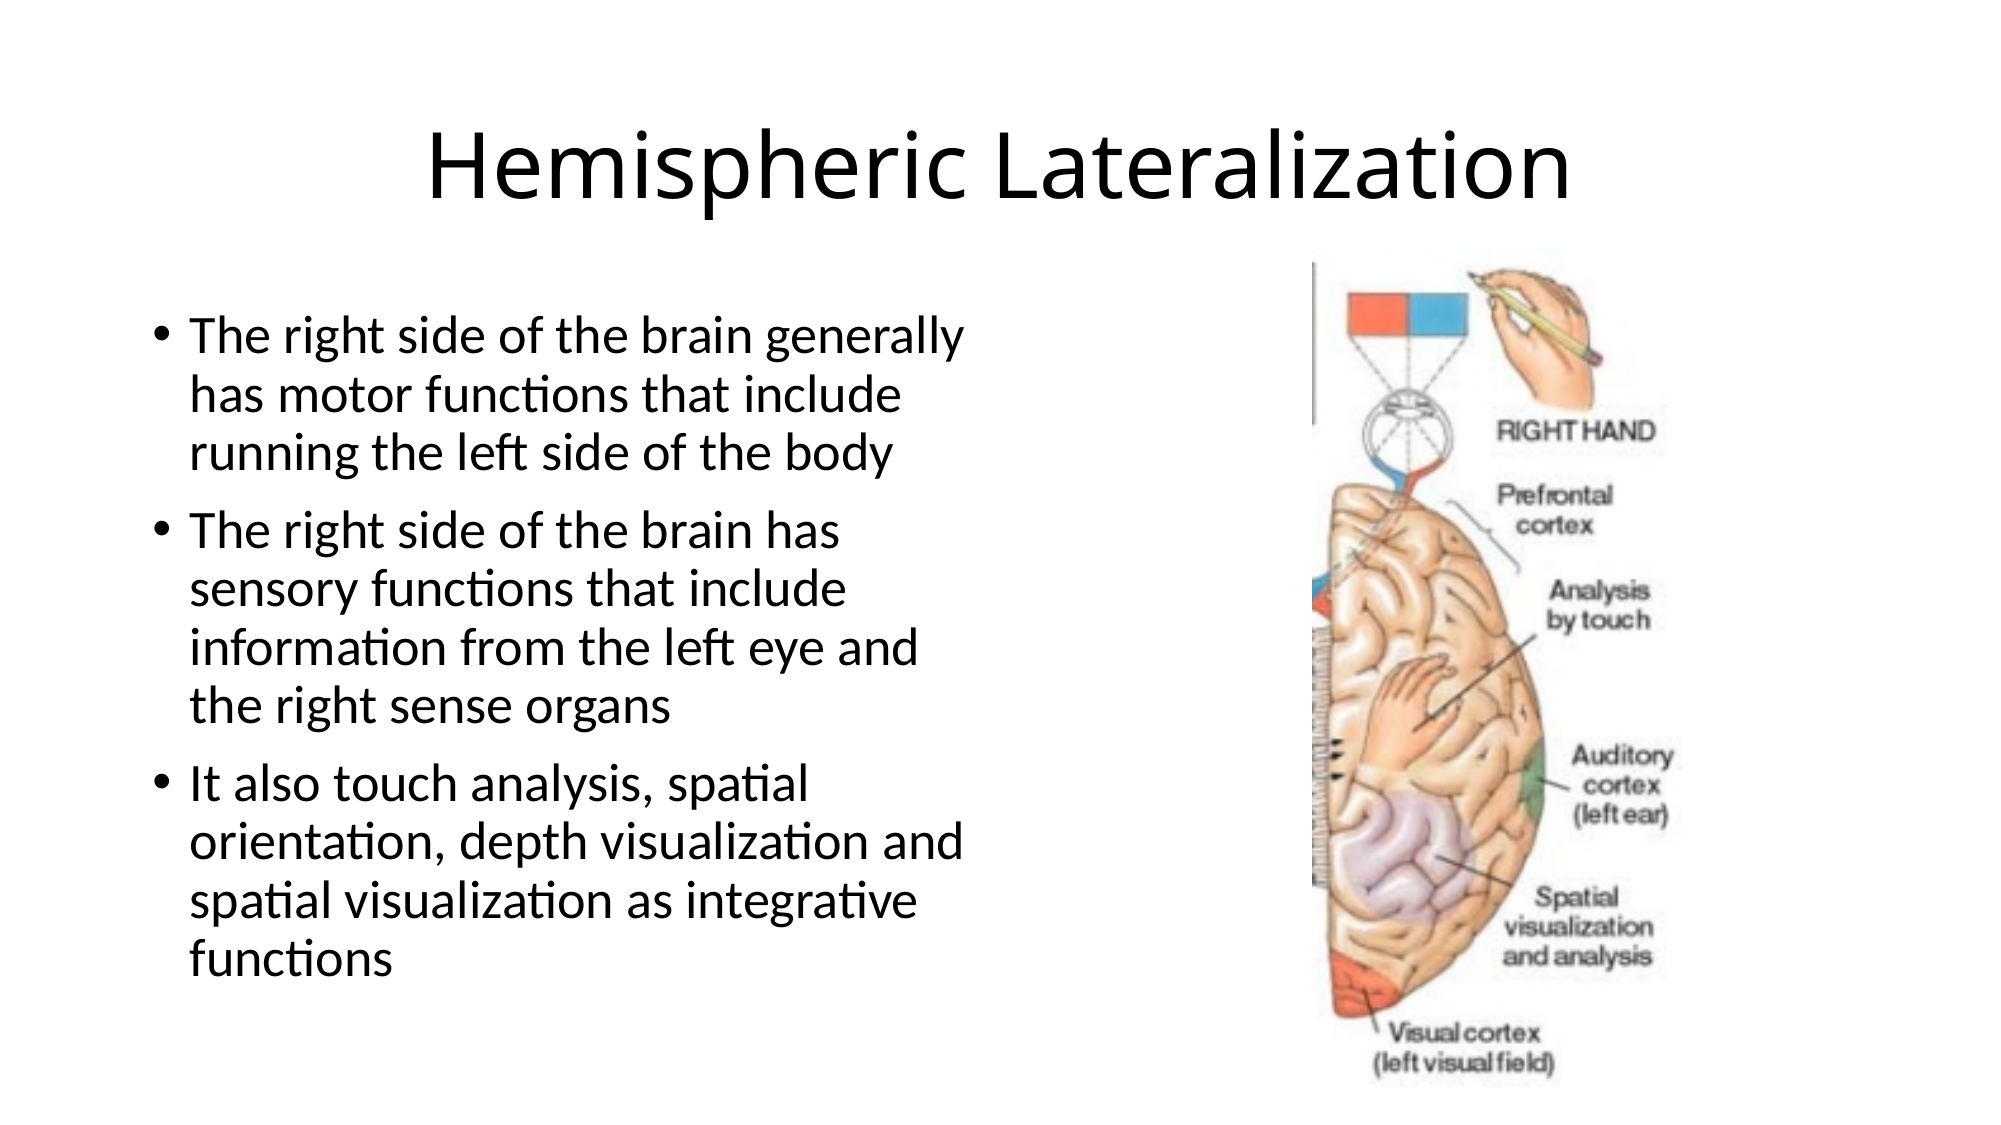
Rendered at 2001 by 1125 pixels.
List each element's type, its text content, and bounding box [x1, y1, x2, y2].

title Hemispheric Lateralization [137, 59, 1863, 278]
picture [1311, 248, 1682, 1087]
list The right side of the brain generally has motor functions that include running the left side of the body The right side of the brain has sensory functions that include information from the left eye and the right sense organs It also touch analysis, spatial orientation, depth visualization and spatial visualization as integrative functions [137, 299, 988, 1014]
